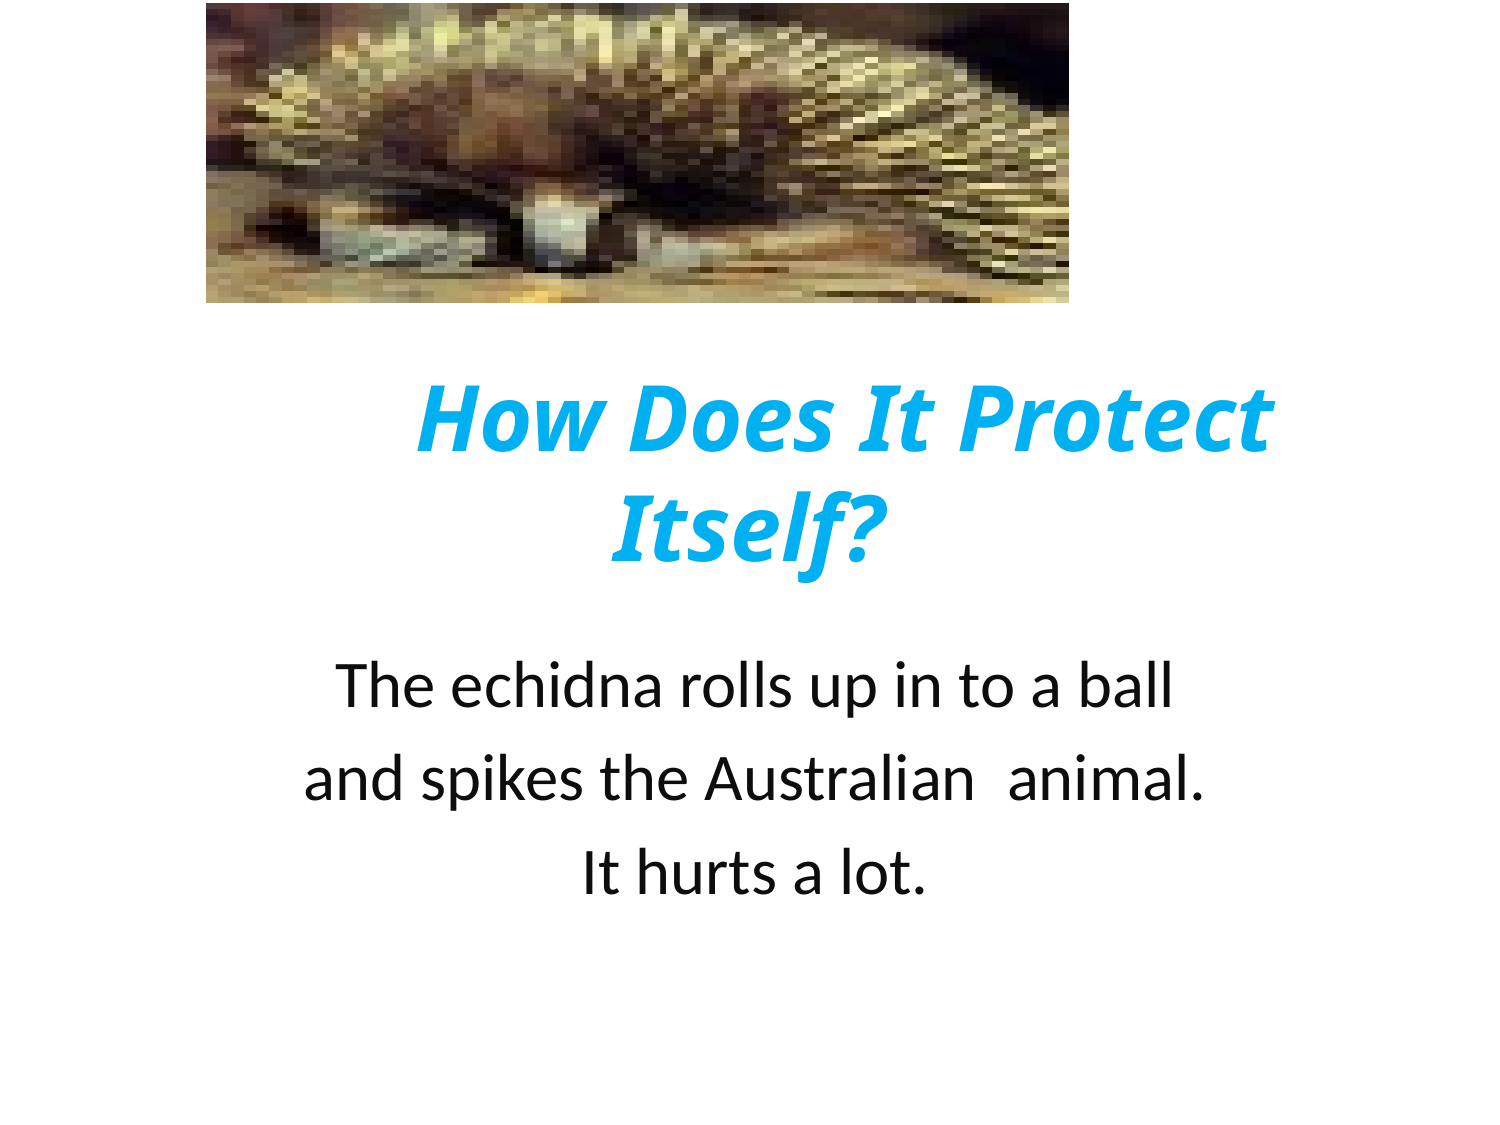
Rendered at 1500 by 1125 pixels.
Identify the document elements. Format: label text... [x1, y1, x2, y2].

subtitle The echidna rolls up in to a ball and spikes the Australian animal. It hurts a lot. [230, 633, 1281, 921]
title How Does It Protect Itself? [112, 349, 1388, 591]
picture [206, 3, 1070, 303]
